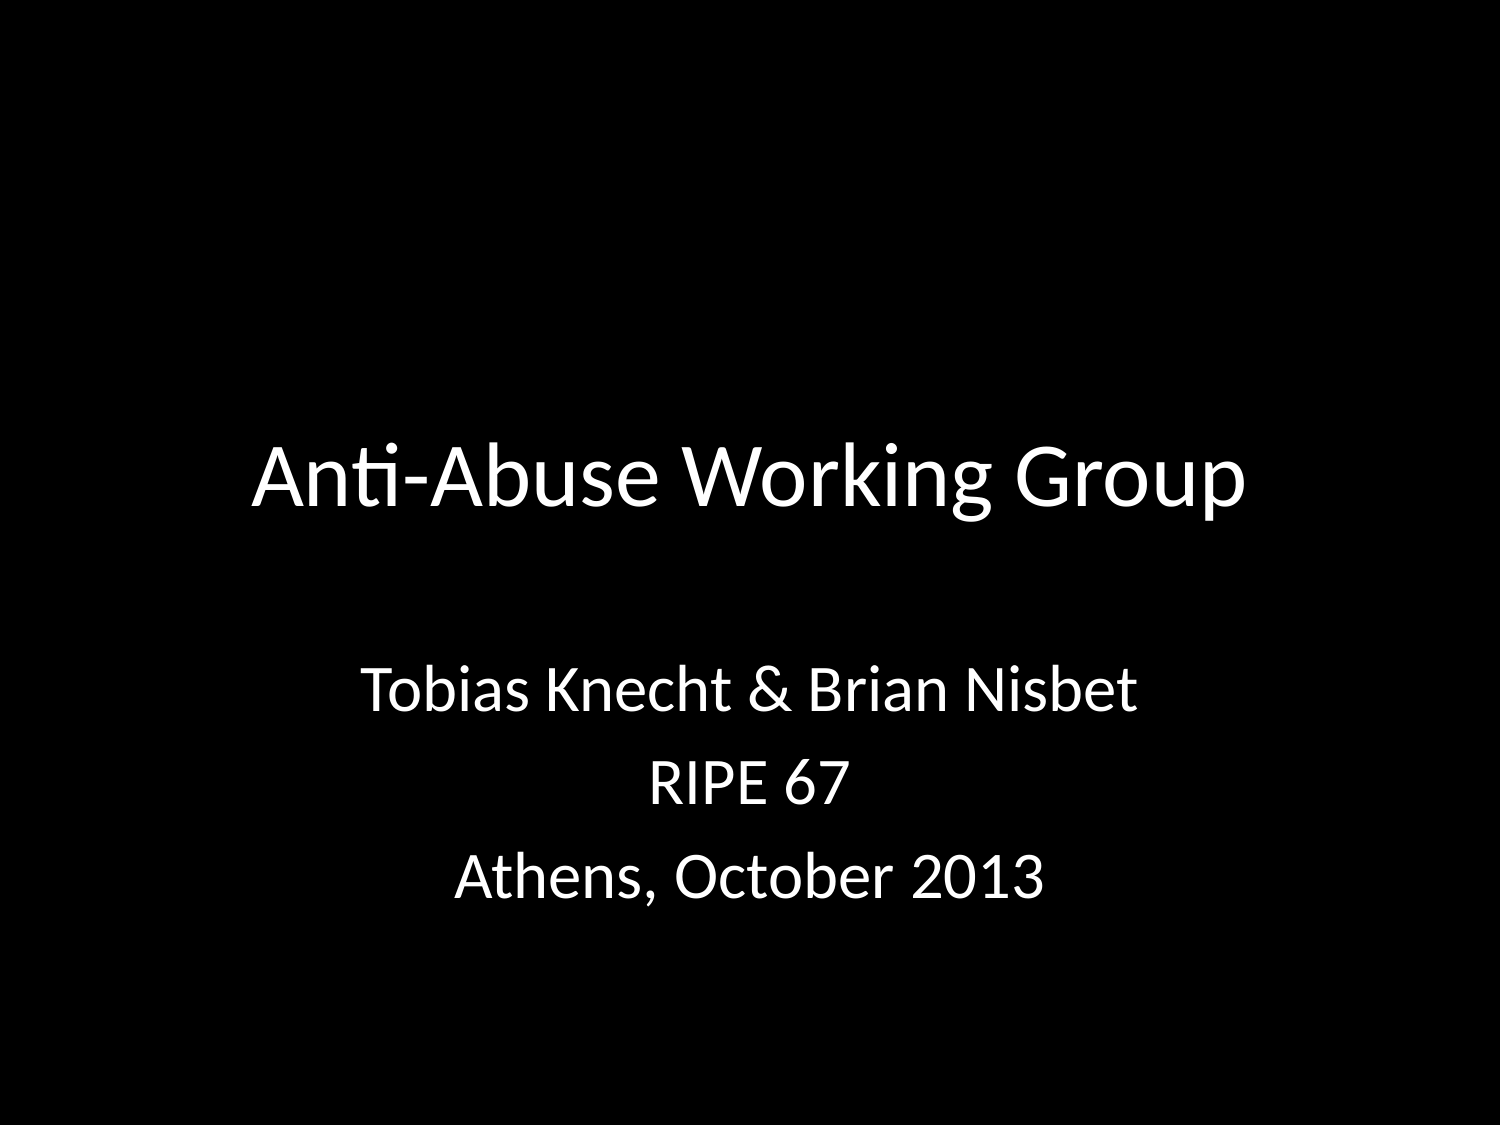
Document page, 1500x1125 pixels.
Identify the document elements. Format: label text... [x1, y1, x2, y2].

subtitle Tobias Knecht & Brian Nisbet RIPE 67 Athens, October 2013 [225, 637, 1275, 925]
title Anti-Abuse Working Group [112, 349, 1388, 591]
